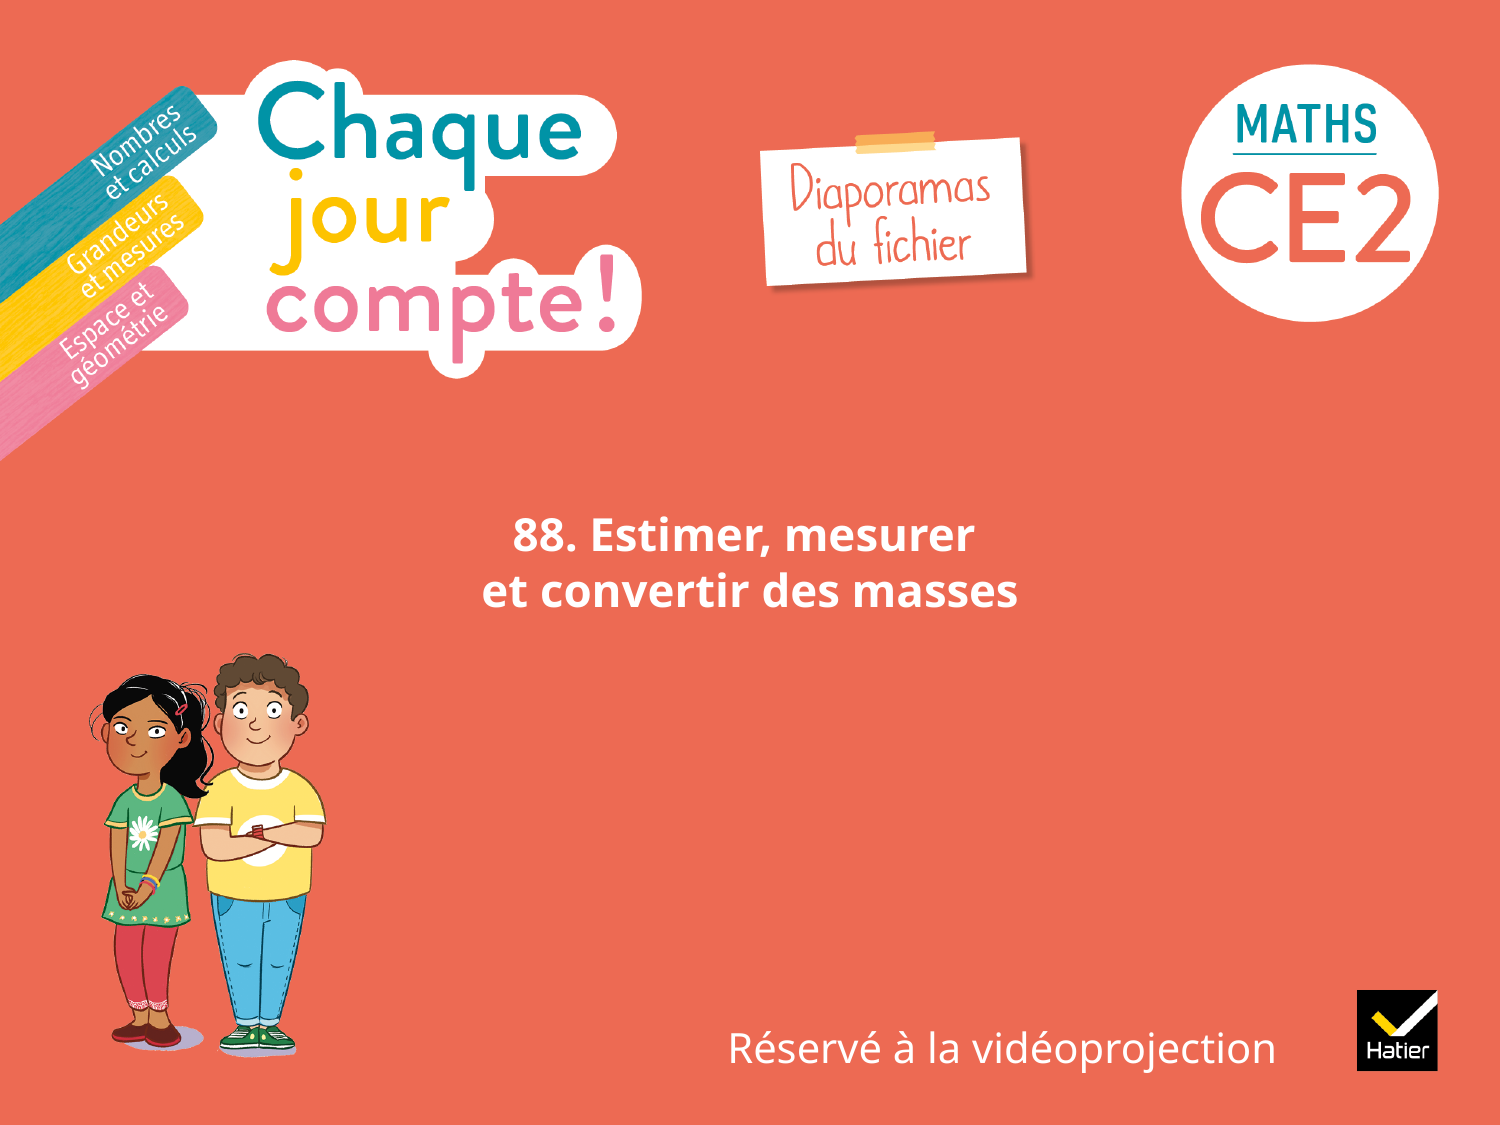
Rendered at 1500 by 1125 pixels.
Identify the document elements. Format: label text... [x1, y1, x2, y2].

picture [0, 0, 1500, 1125]
title 88. Estimer, mesurer et convertir des masses [112, 498, 1388, 627]
